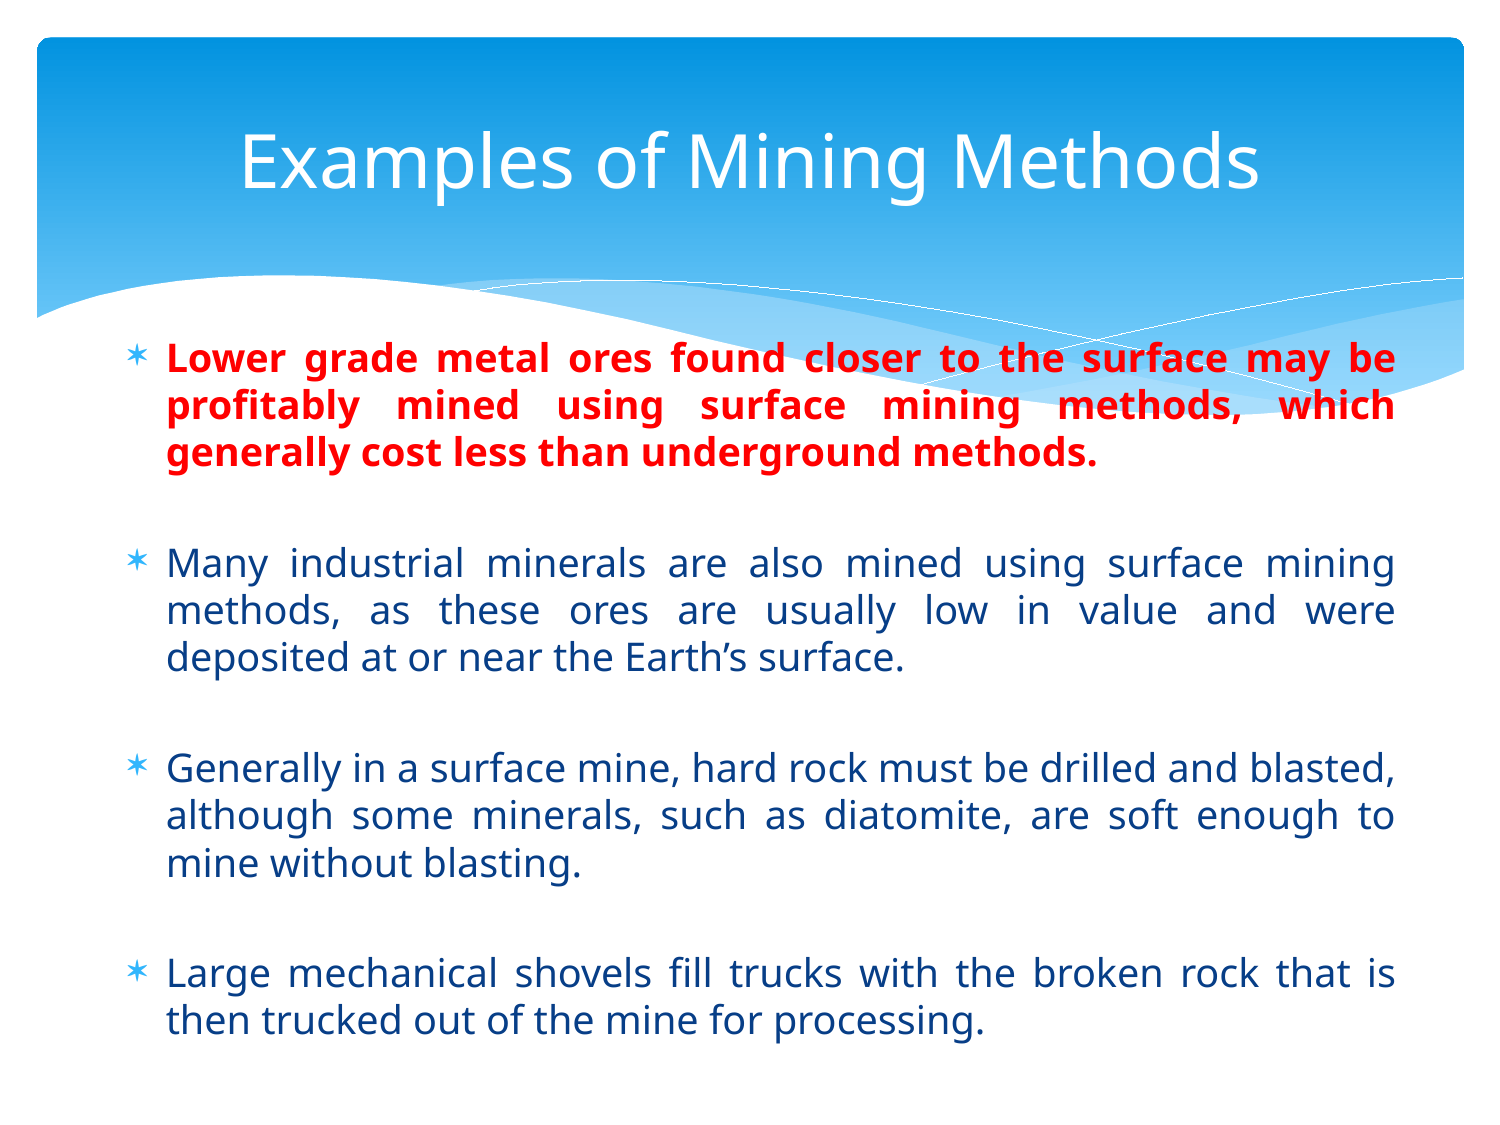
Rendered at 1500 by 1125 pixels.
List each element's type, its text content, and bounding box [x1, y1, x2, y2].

title Examples of Mining Methods [75, 55, 1425, 261]
list Lower grade metal ores found closer to the surface may be profitably mined using surface mining methods, which generally cost less than underground methods. Many industrial minerals are also mined using surface mining methods, as these ores are usually low in value and were deposited at or near the Earth’s surface. Generally in a surface mine, hard rock must be drilled and blasted, although some minerals, such as diatomite, are soft enough to mine without blasting. Large mechanical shovels fill trucks with the broken rock that is then trucked out of the mine for processing. [112, 324, 1413, 1063]
